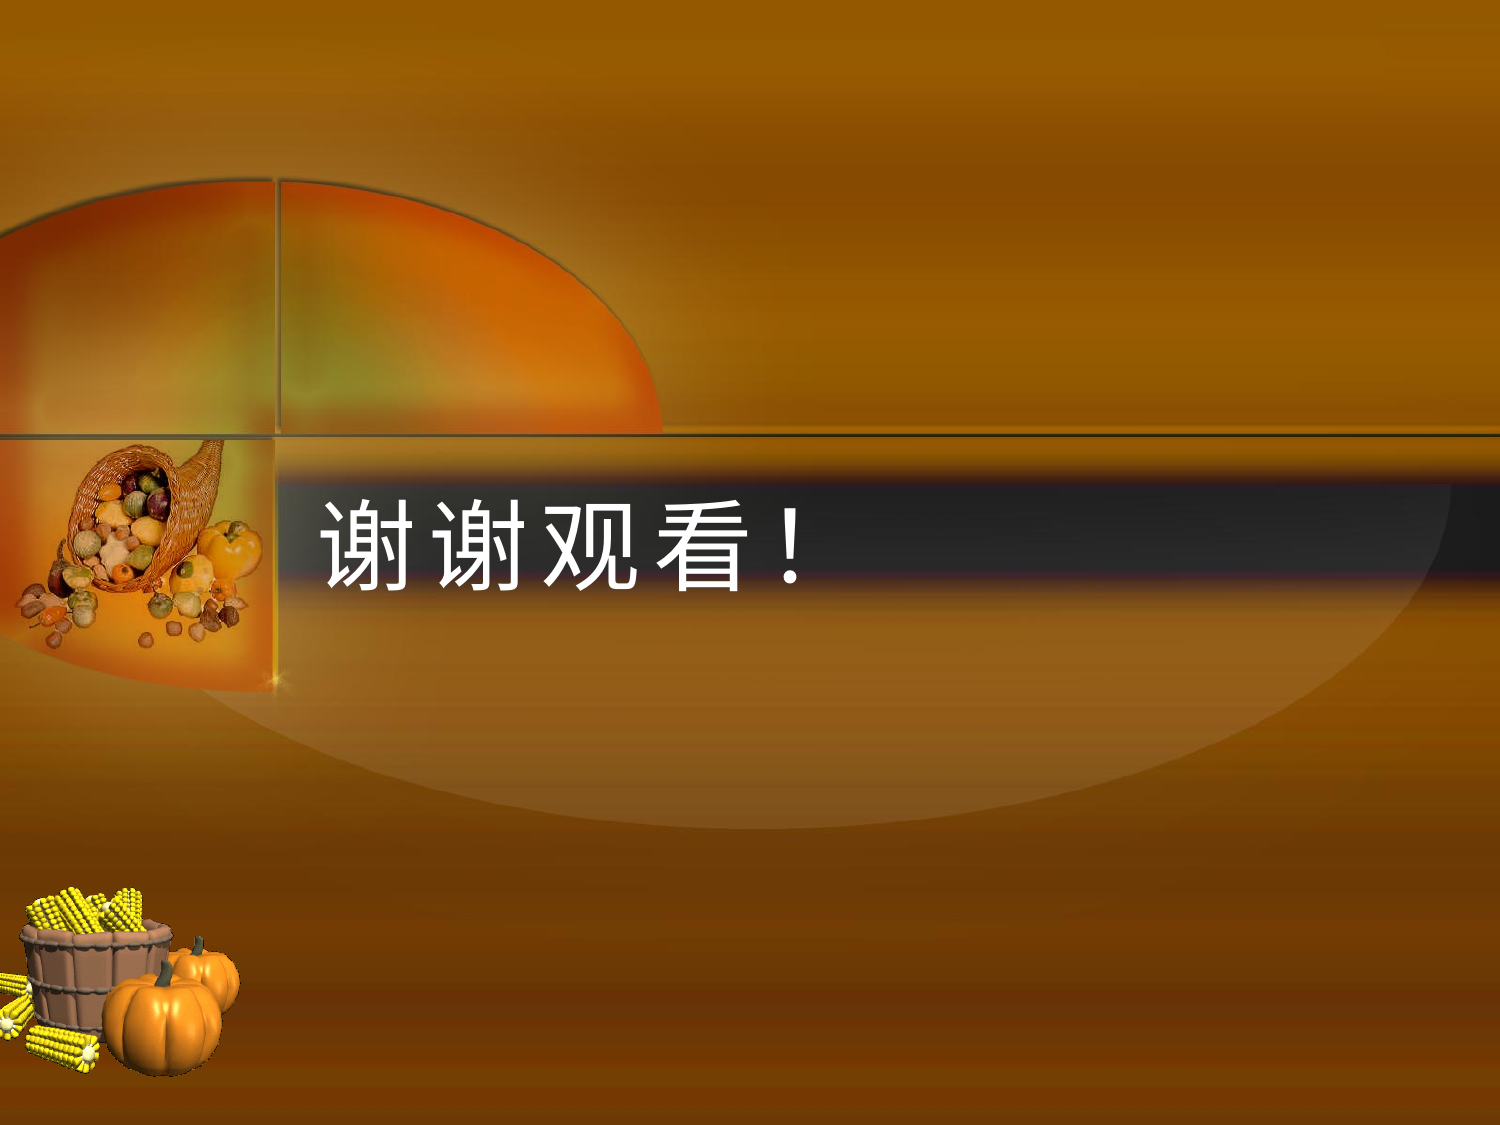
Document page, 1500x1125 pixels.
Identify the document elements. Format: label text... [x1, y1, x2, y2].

text_box 谢谢观看！ [301, 464, 994, 611]
picture [0, 0, 1500, 1125]
